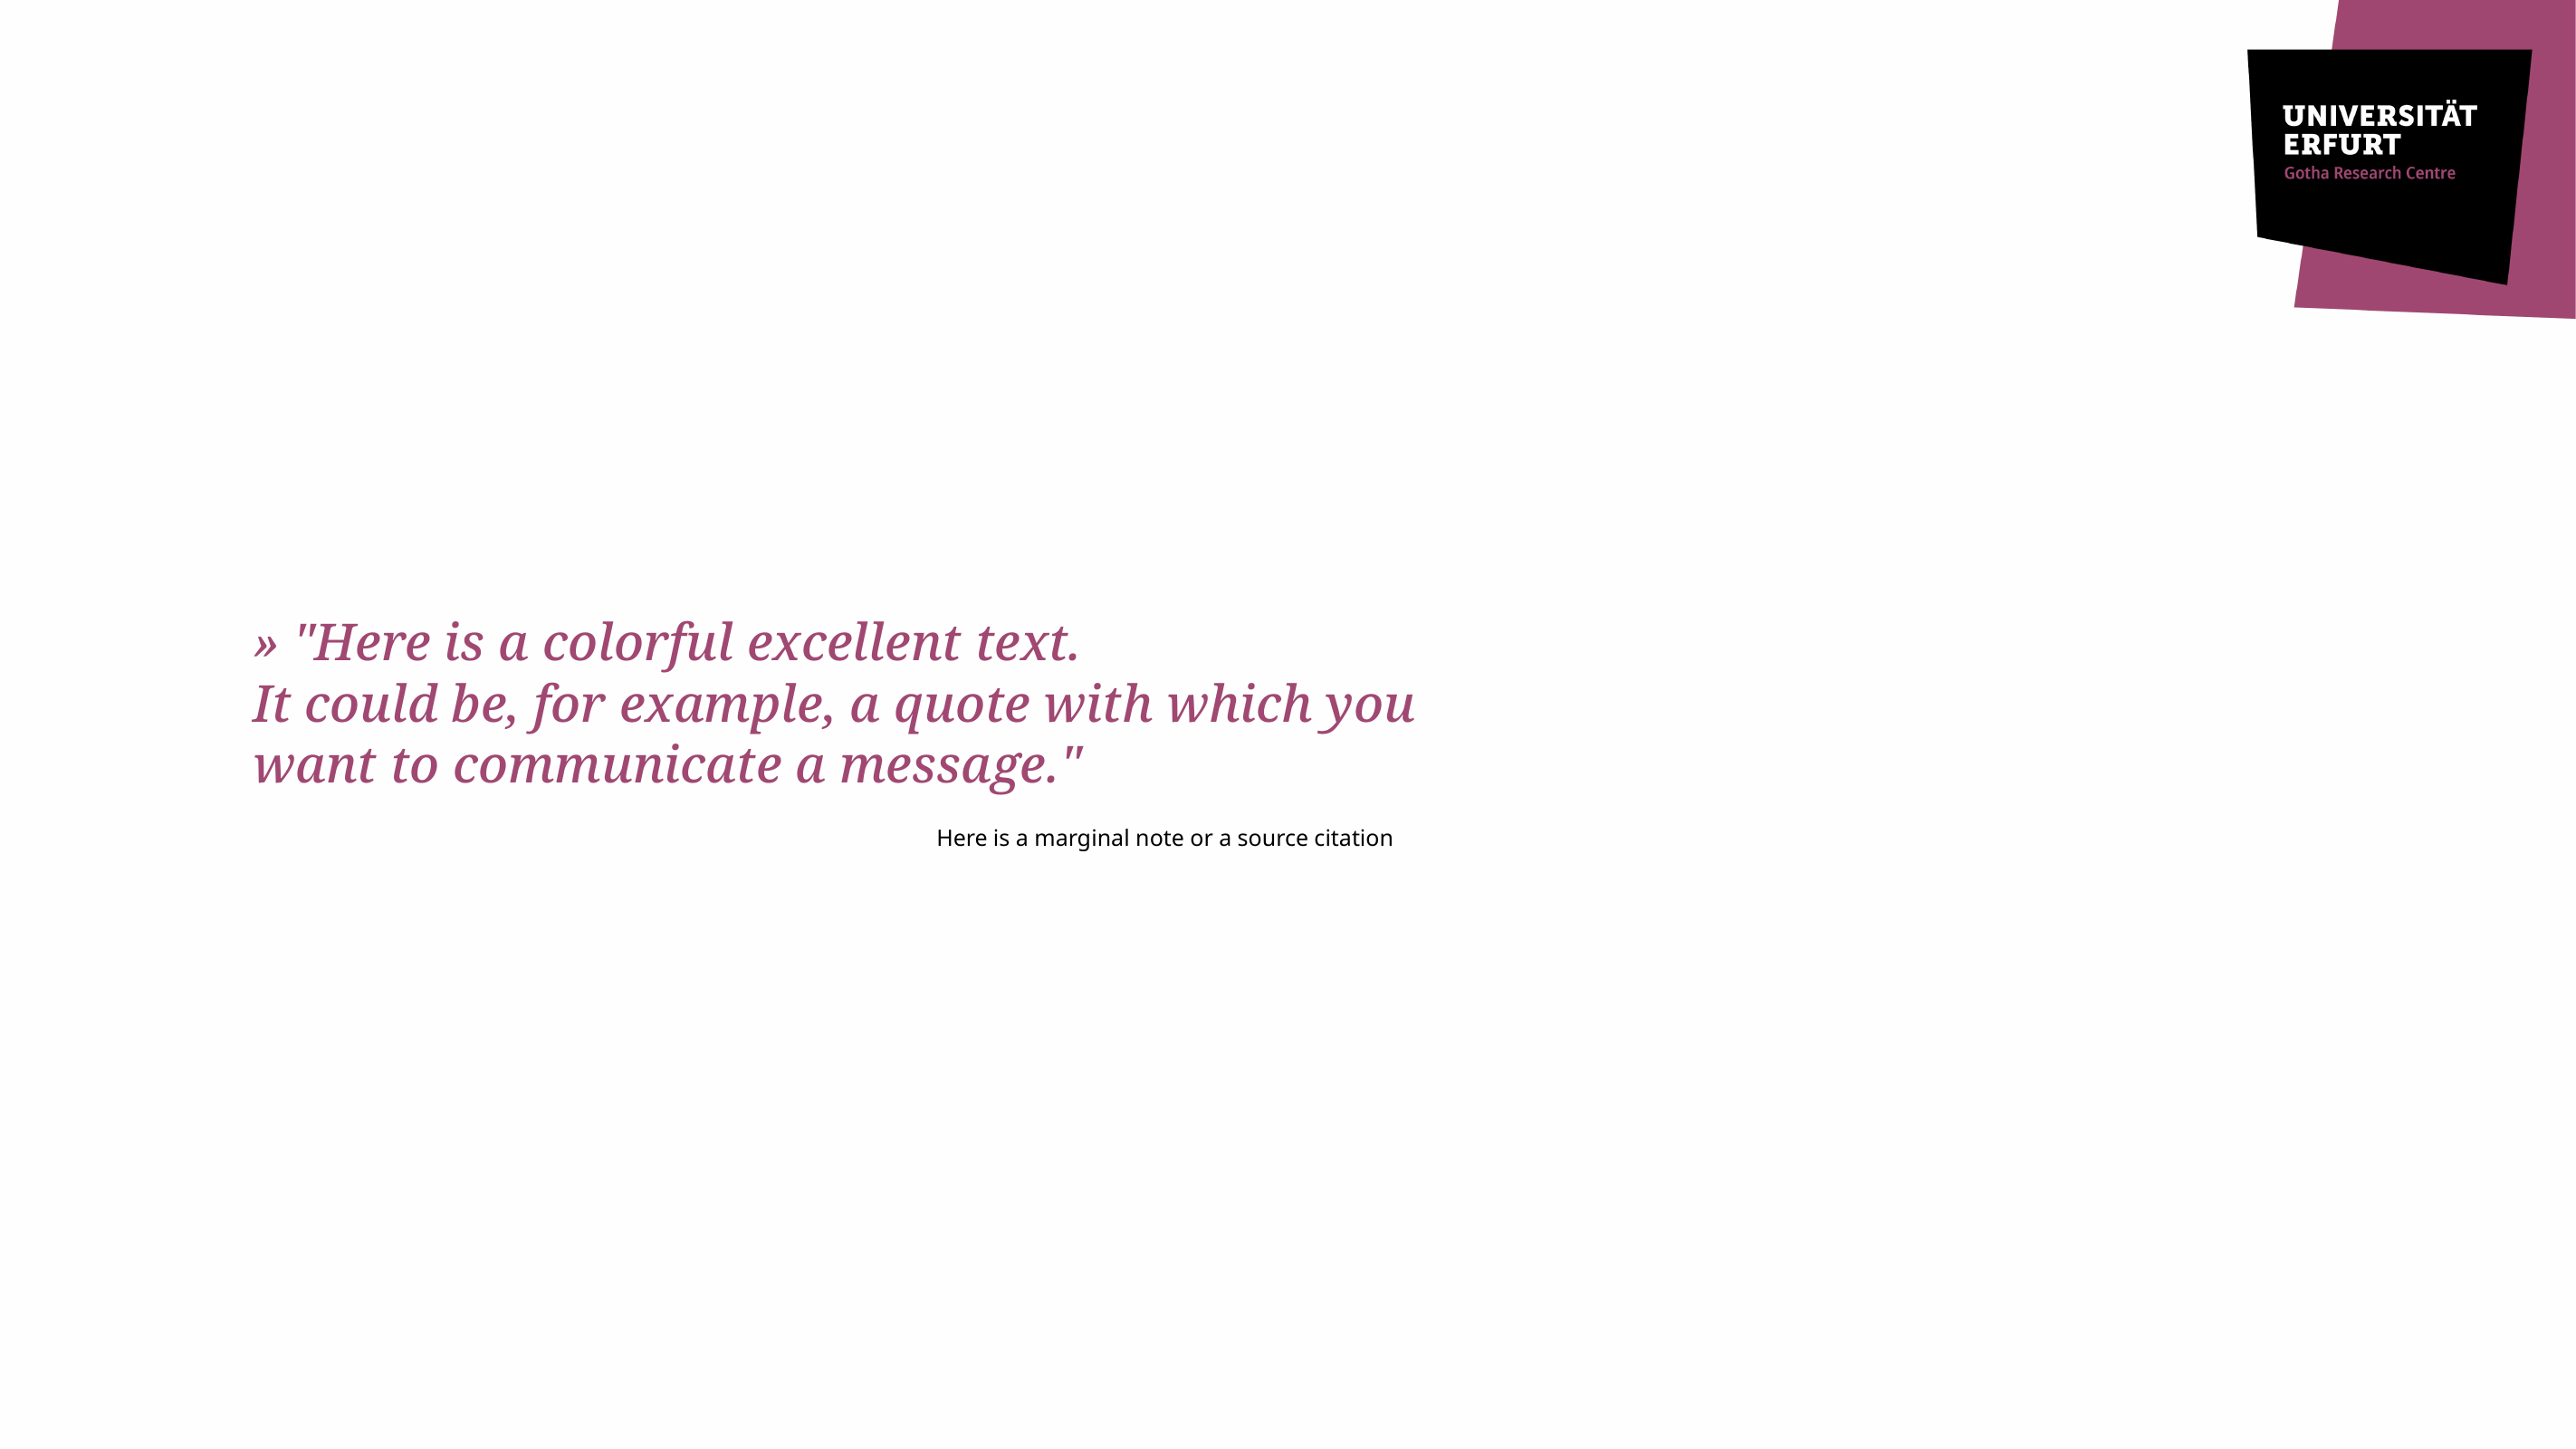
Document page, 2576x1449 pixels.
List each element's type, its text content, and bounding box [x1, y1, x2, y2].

text_box » "Here is a colorful excellent text. It could be, for example, a quote with which you want to communicate a message." [244, 602, 1679, 801]
picture [0, 0, 2576, 1449]
text_box Here is a marginal note or a source citation [929, 816, 1403, 859]
